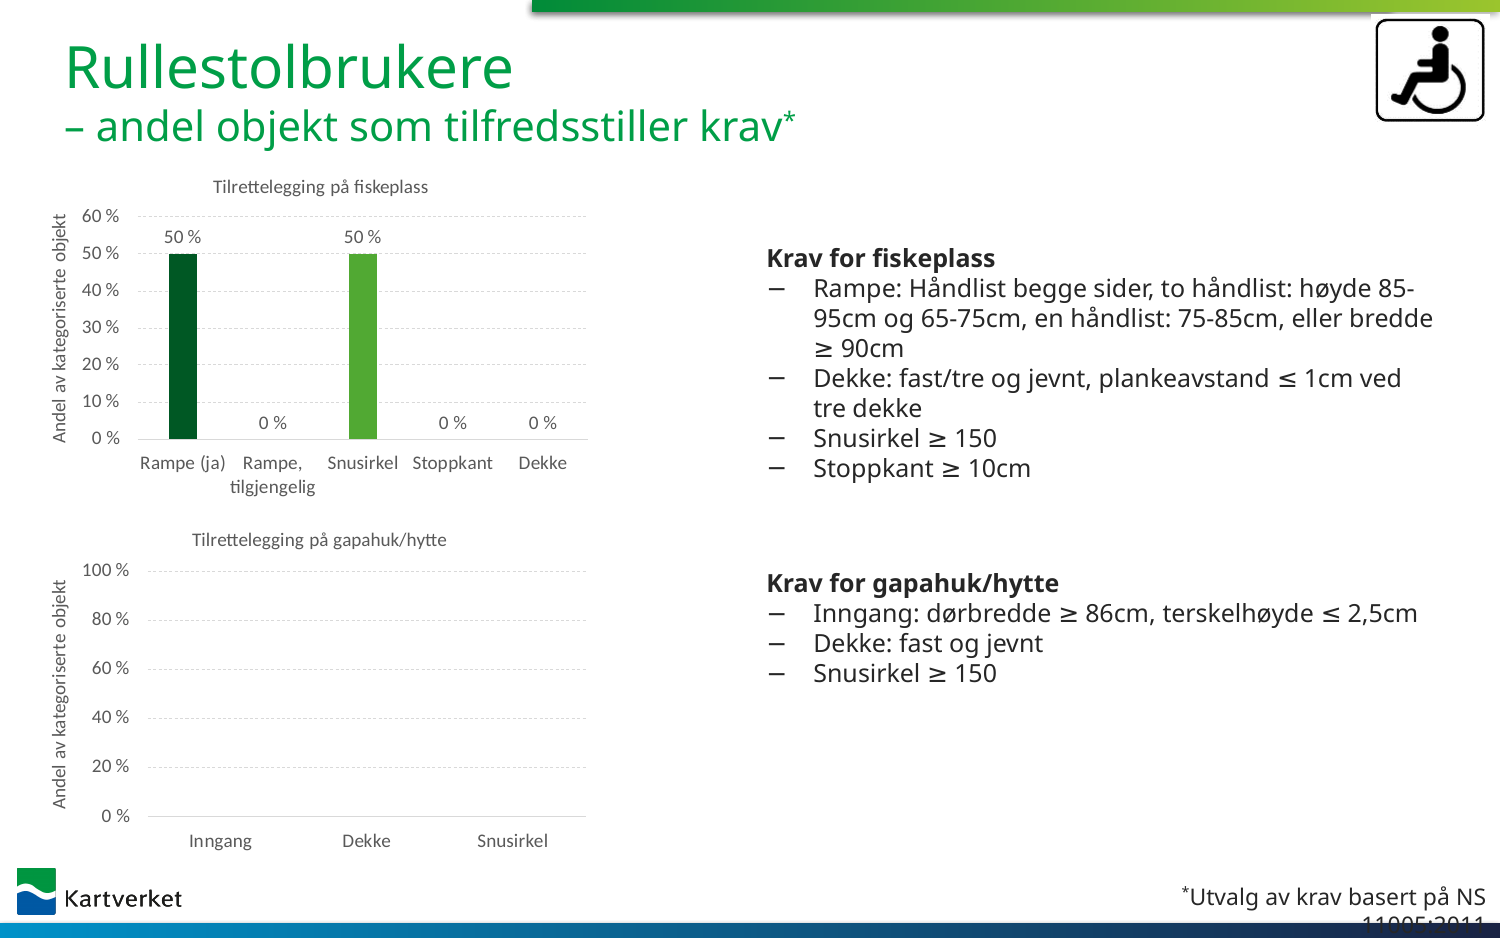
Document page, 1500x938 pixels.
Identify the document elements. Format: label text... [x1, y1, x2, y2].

text_box Krav for fiskeplass Rampe: Håndlist begge sider, to håndlist: høyde 85-95cm og 65-75cm, en håndlist: 75-85cm, eller bredde ≥ 90cm Dekke: fast/tre og jevnt, plankeavstand ≤ 1cm ved tre dekke Snusirkel ≥ 150 Stoppkant ≥ 10cm [751, 235, 1452, 490]
picture [41, 520, 597, 859]
text_box Krav for gapahuk/hytte Inngang: dørbredde ≥ 86cm, terskelhøyde ≤ 2,5cm Dekke: fast og jevnt Snusirkel ≥ 150 [751, 560, 1452, 695]
picture [41, 166, 599, 505]
text_box *Utvalg av krav basert på NS 11005:2011 [1068, 873, 1500, 938]
text_box Rullestolbrukere – andel objekt som tilfredsstiller krav* [49, 29, 1431, 158]
picture [1371, 13, 1491, 127]
